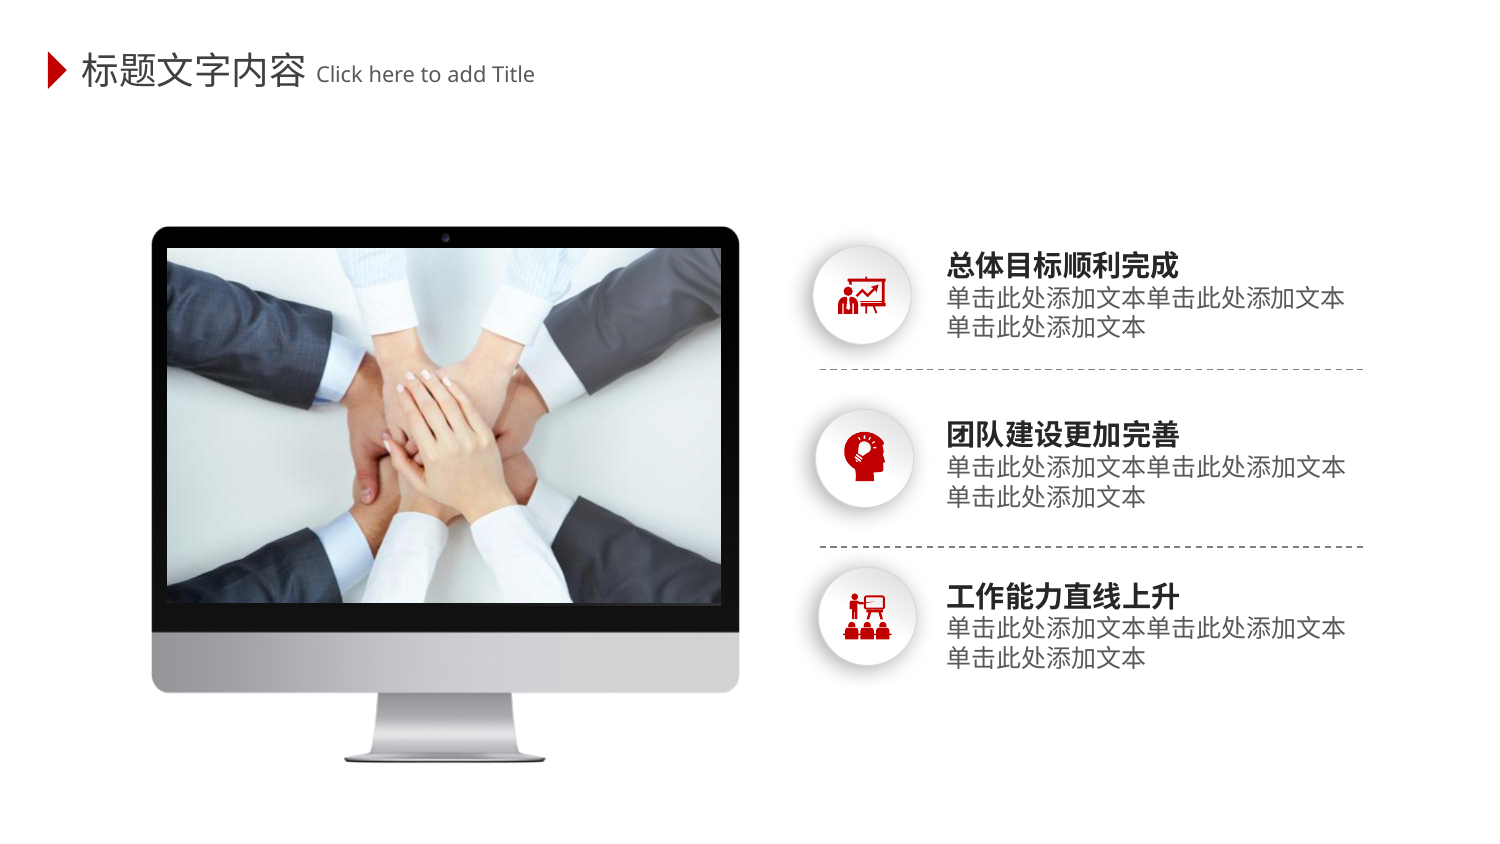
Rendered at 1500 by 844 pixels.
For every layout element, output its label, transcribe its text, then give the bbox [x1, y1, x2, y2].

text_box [818, 567, 917, 666]
text_box 团队建设更加完善 单击此处添加文本单击此处添加文本 单击此处添加文本 [931, 409, 1388, 519]
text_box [135, 214, 754, 777]
text_box 工作能力直线上升 单击此处添加文本单击此处添加文本 单击此处添加文本 [931, 570, 1388, 681]
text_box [812, 245, 912, 345]
text_box 总体目标顺利完成 单击此处添加文本单击此处添加文本 单击此处添加文本 [931, 239, 1388, 350]
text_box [48, 39, 558, 101]
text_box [815, 409, 914, 508]
